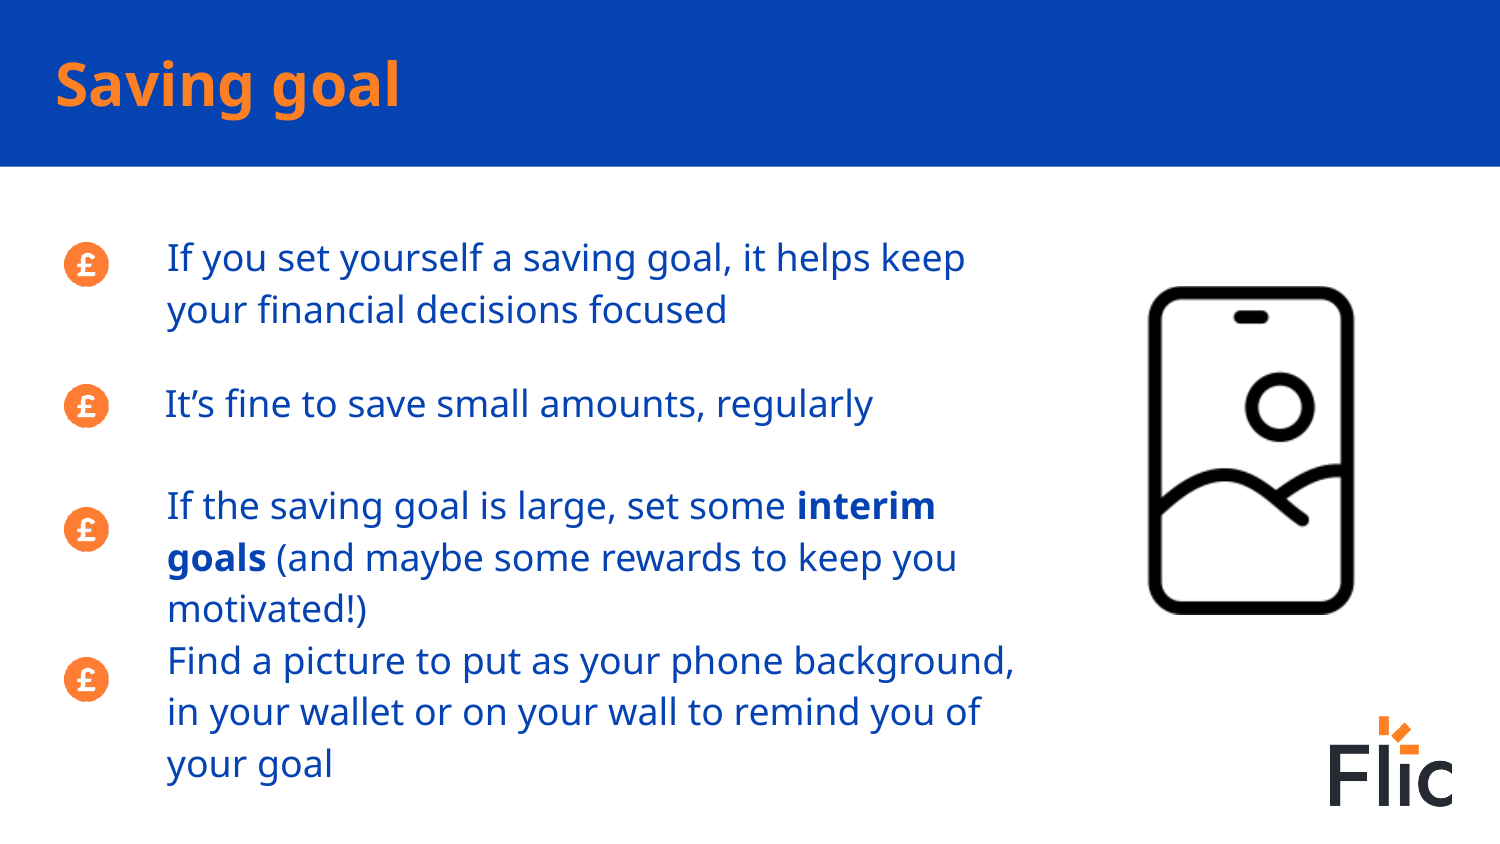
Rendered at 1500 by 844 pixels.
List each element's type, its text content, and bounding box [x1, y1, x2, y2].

picture [63, 656, 109, 702]
text_box If the saving goal is large, set some interim goals (and maybe some rewards to keep you motivated!) [135, 460, 1061, 646]
text_box If you set yourself a saving goal, it helps keep your financial decisions focused [135, 212, 1019, 346]
text_box Find a picture to put as your phone background, in your wallet or on your wall to remind you of your goal [135, 646, 1061, 801]
picture [1087, 286, 1416, 615]
text_box It’s fine to save small amounts, regularly [149, 357, 963, 440]
picture [63, 506, 109, 552]
picture [1330, 716, 1452, 807]
text_box [190, 88, 1480, 155]
title Saving goal [40, 39, 1309, 125]
picture [63, 241, 109, 287]
picture [63, 382, 109, 429]
